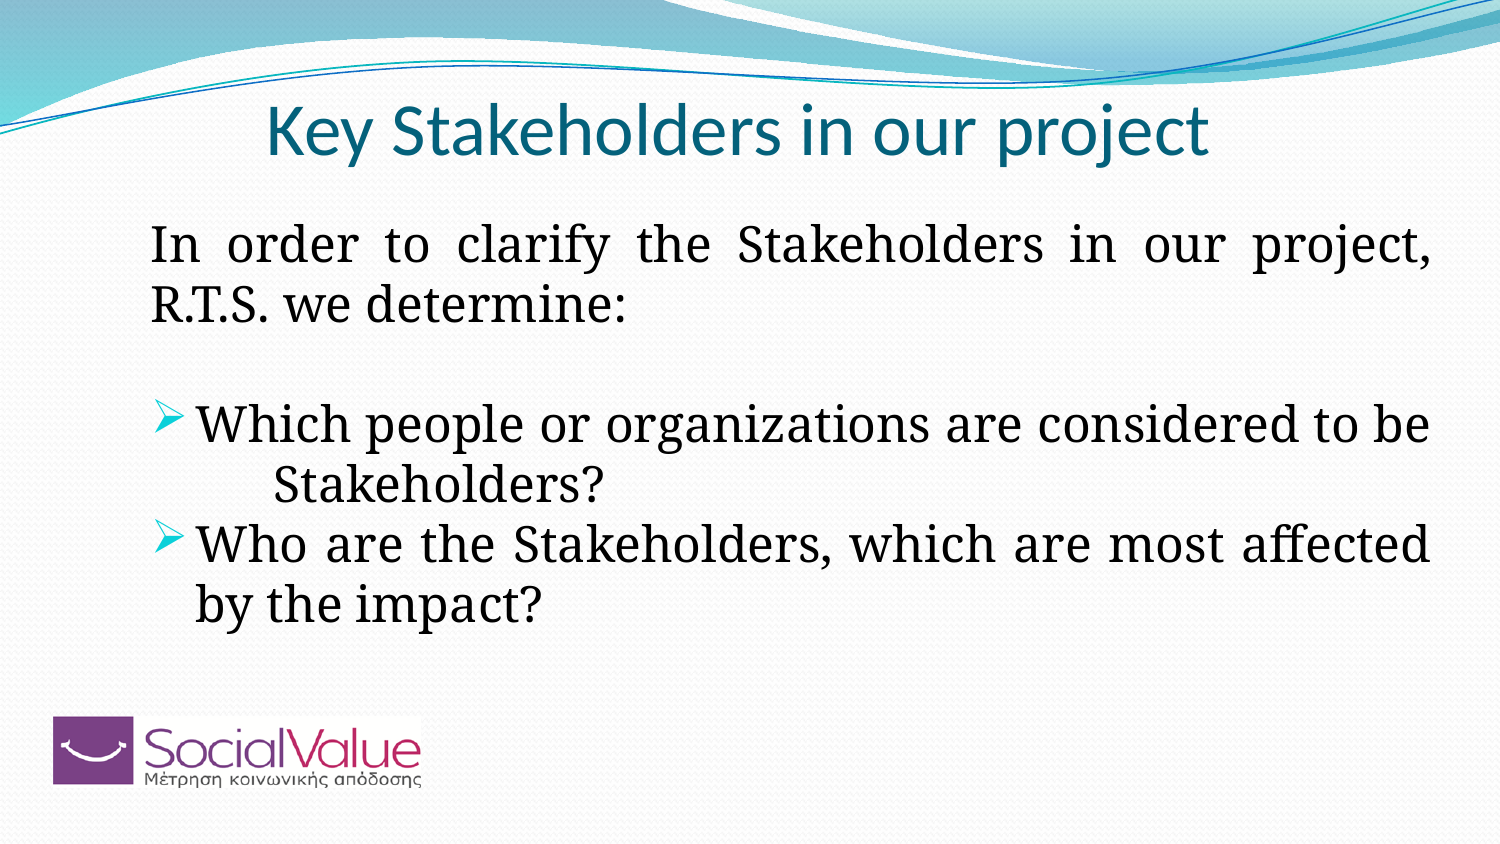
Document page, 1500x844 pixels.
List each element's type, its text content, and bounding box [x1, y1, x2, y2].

picture [52, 716, 422, 789]
list In order to clarify the Stakeholders in our project, R.T.S. we determine: Which people or organizations are considered to be Stakeholders? Who are the Stakeholders, which are most affected by the impact? [135, 197, 1447, 694]
title Key Stakeholders in our project [123, 65, 1355, 206]
